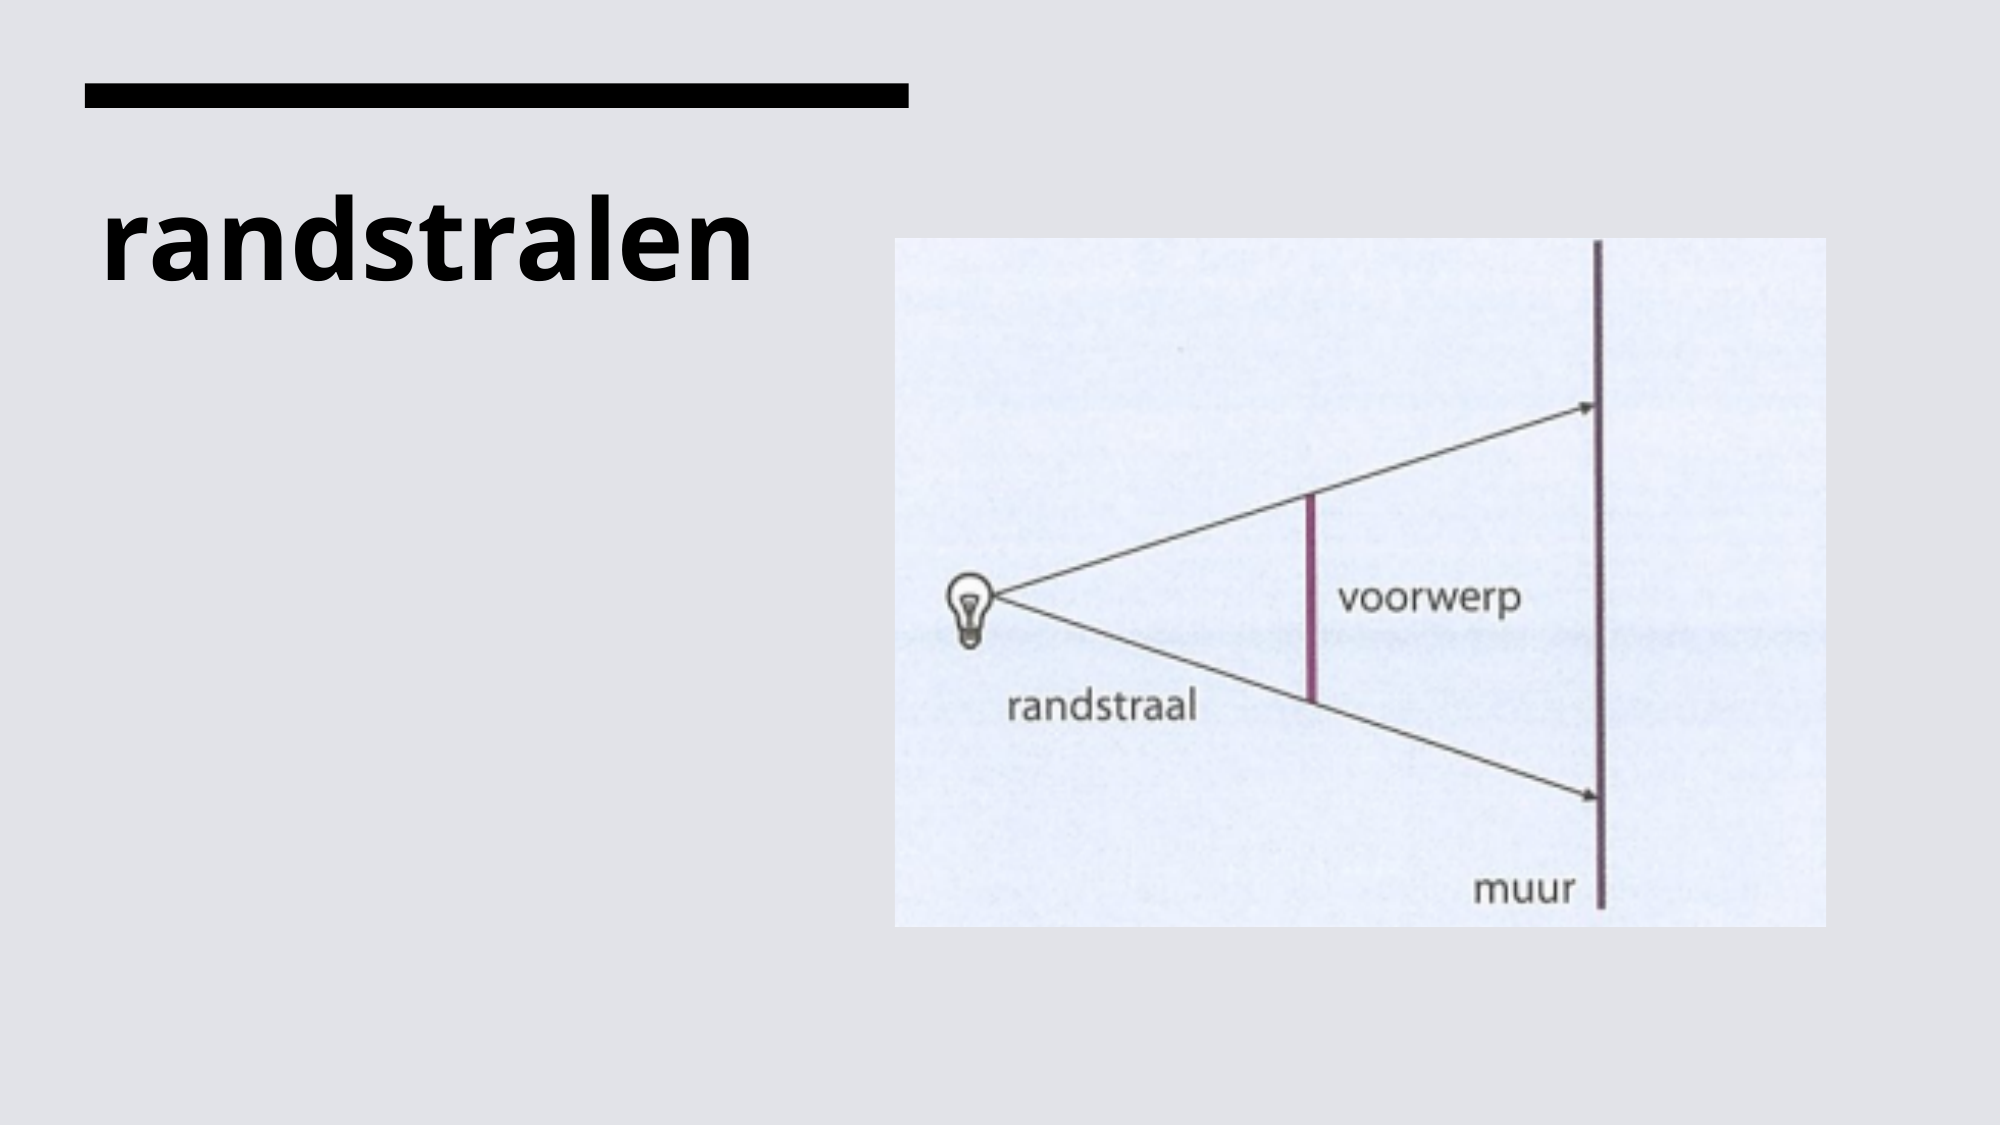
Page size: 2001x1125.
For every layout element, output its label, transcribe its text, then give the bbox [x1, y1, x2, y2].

picture [894, 238, 1827, 927]
title randstralen [84, 160, 909, 960]
